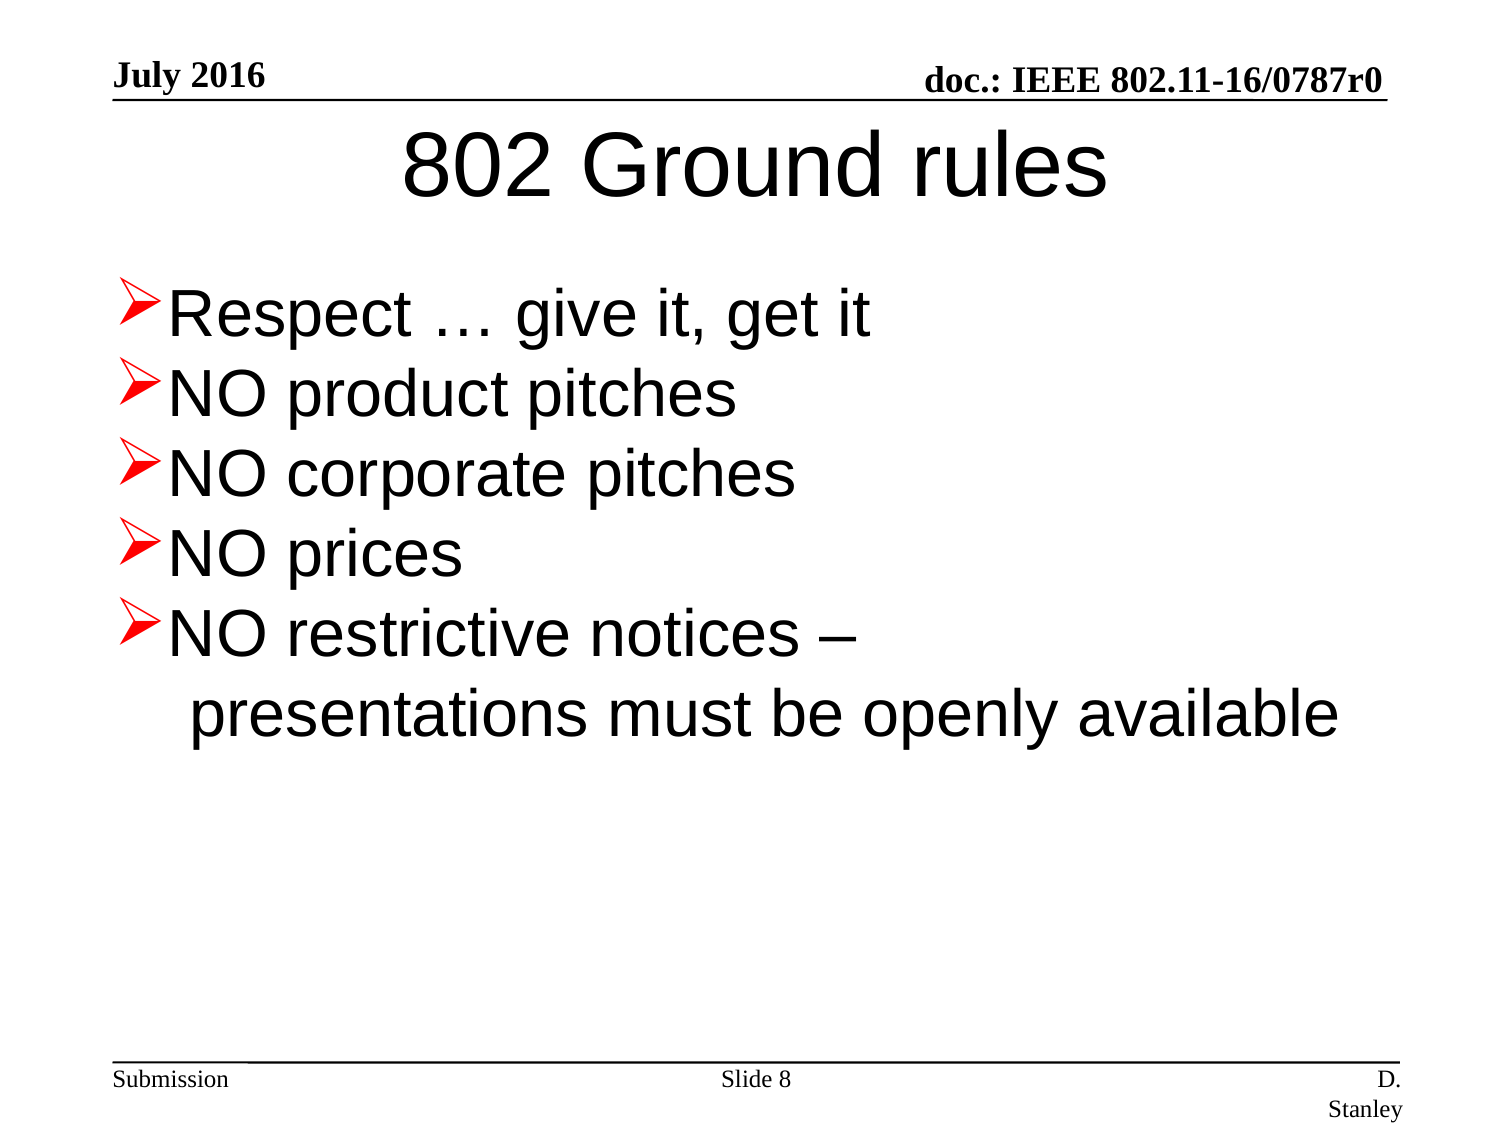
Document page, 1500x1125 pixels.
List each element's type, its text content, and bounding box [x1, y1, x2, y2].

text_box 802 Ground rules [124, 99, 1388, 220]
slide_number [112, 49, 401, 96]
text_box Respect … give it, get it NO product pitches NO corporate pitches NO prices NO restrictive notices – presentations must be openly available [99, 262, 1450, 1005]
slide_number Slide 8 [712, 1061, 800, 1093]
footer D. Stanley, HP Enterprise [1324, 1061, 1402, 1093]
